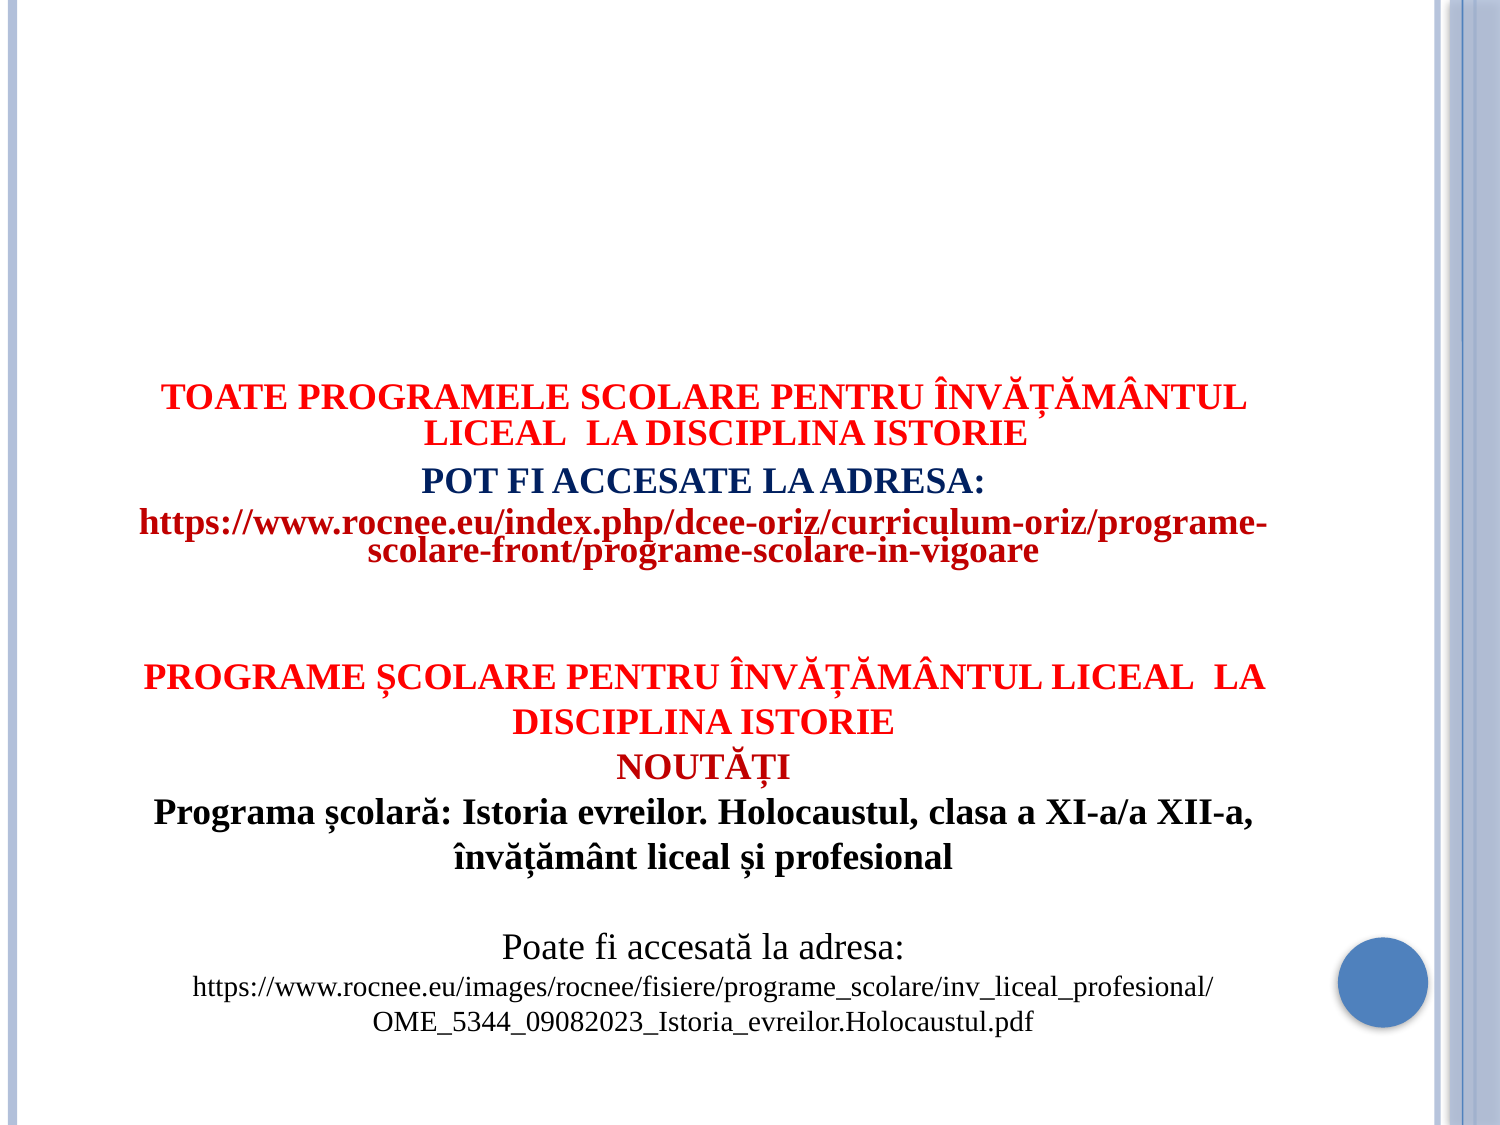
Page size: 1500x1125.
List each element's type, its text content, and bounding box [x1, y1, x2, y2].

text_box TOATE PROGRAMELE SCOLARE PENTRU ÎNVĂȚĂMÂNTUL LICEAL LA DISCIPLINA ISTORIE POT FI ACCESATE LA ADRESA: https://www.rocnee.eu/index.php/dcee-oriz/curriculum-oriz/programe-scolare-front/programe-scolare-in-vigoare PROGRAME ȘCOLARE PENTRU ÎNVĂȚĂMÂNTUL LICEAL LA DISCIPLINA ISTORIE NOUTĂȚI Programa școlară: Istoria evreilor. Holocaustul, clasa a XI-a/a XII-a, învățământ liceal și profesional Poate fi accesată la adresa: https://www.rocnee.eu/images/rocnee/fisiere/programe_scolare/inv_liceal_profesional/OME_5344_09082023_Istoria_evreilor.Holocaustul.pdf [116, 373, 1291, 1045]
